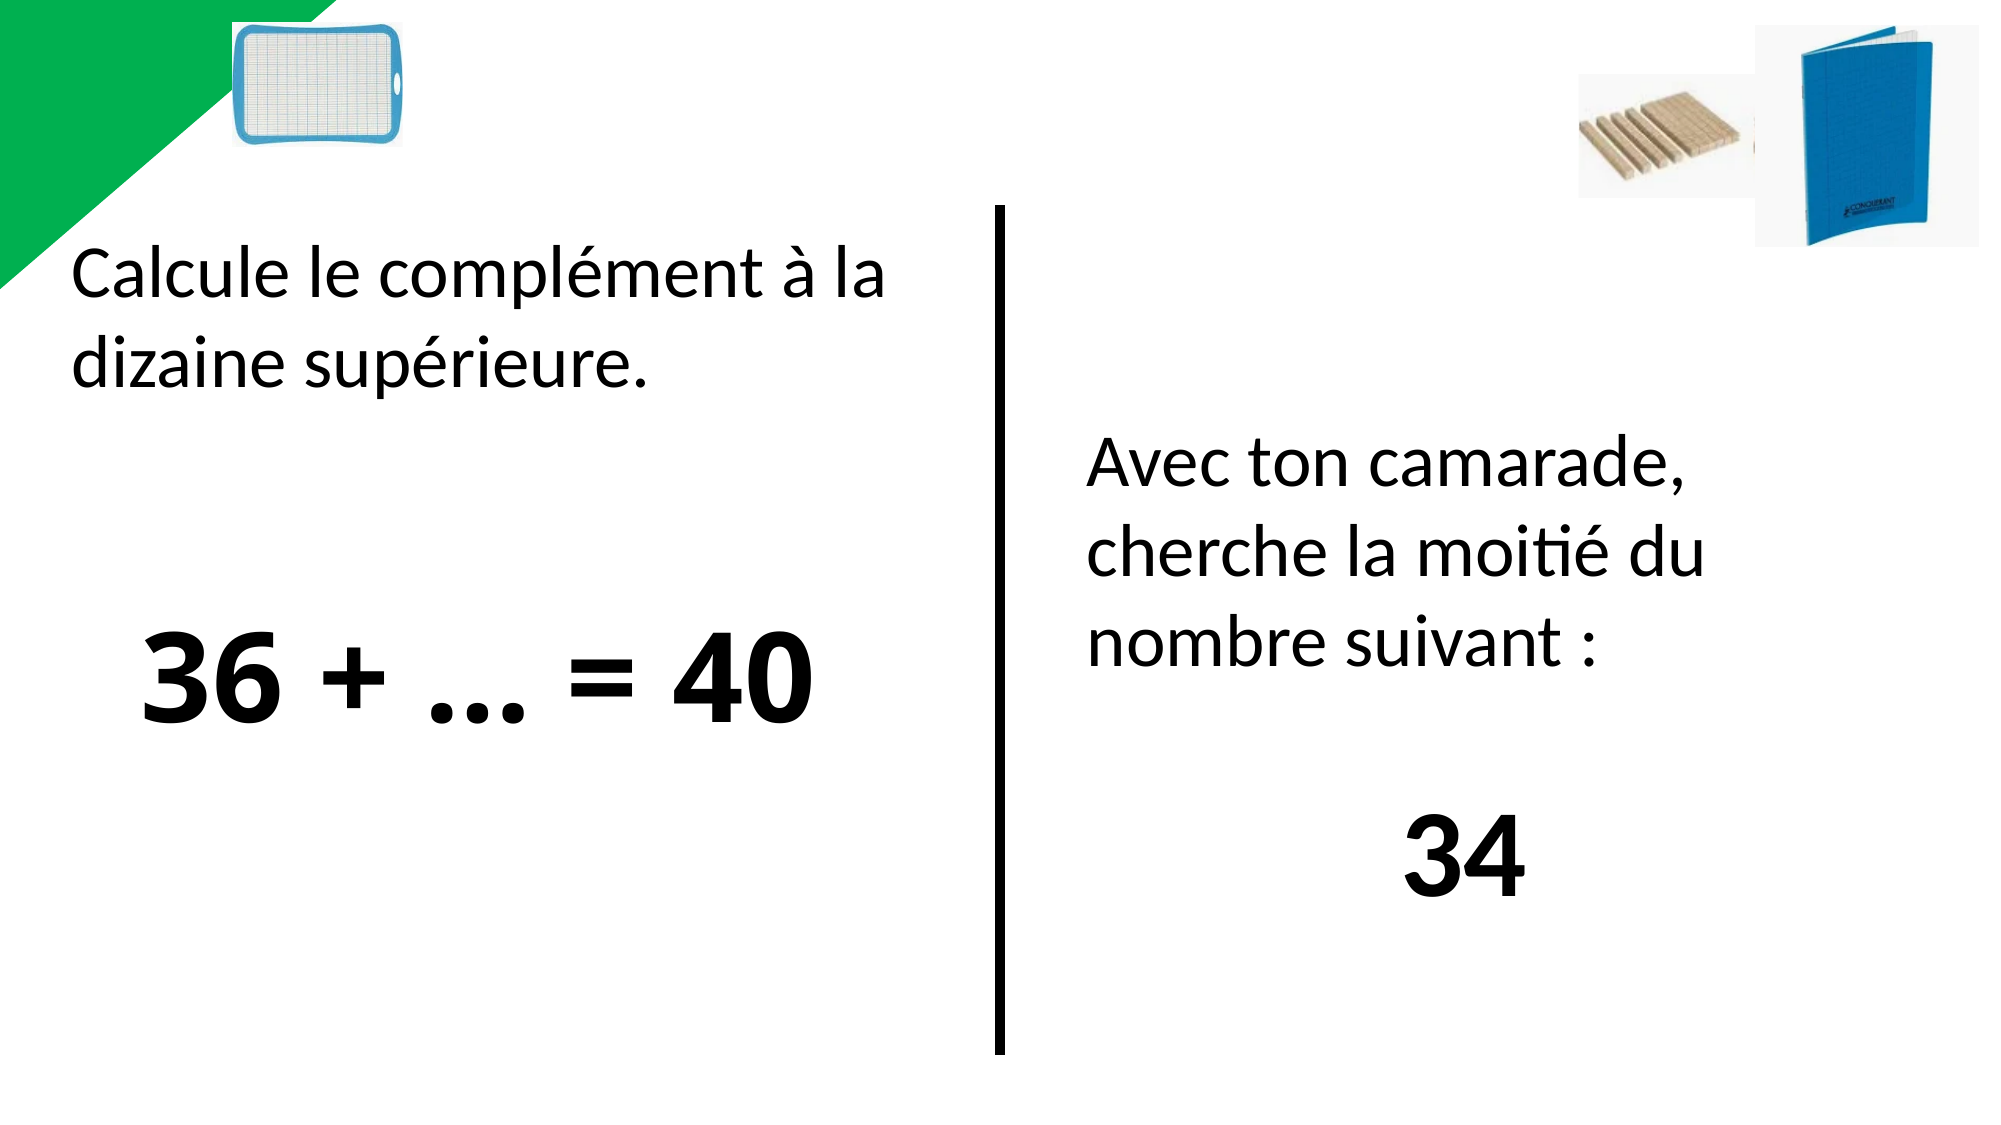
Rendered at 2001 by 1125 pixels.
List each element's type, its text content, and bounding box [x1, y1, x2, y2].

text_box Calcule le complément à la dizaine supérieure. [56, 214, 979, 410]
picture [232, 22, 403, 147]
text_box 36 + … = 40 [76, 590, 880, 755]
text_box Avec ton camarade, cherche la moitié du nombre suivant : 34 [1071, 404, 1855, 929]
picture [1578, 25, 1979, 247]
text_box [0, 0, 337, 290]
